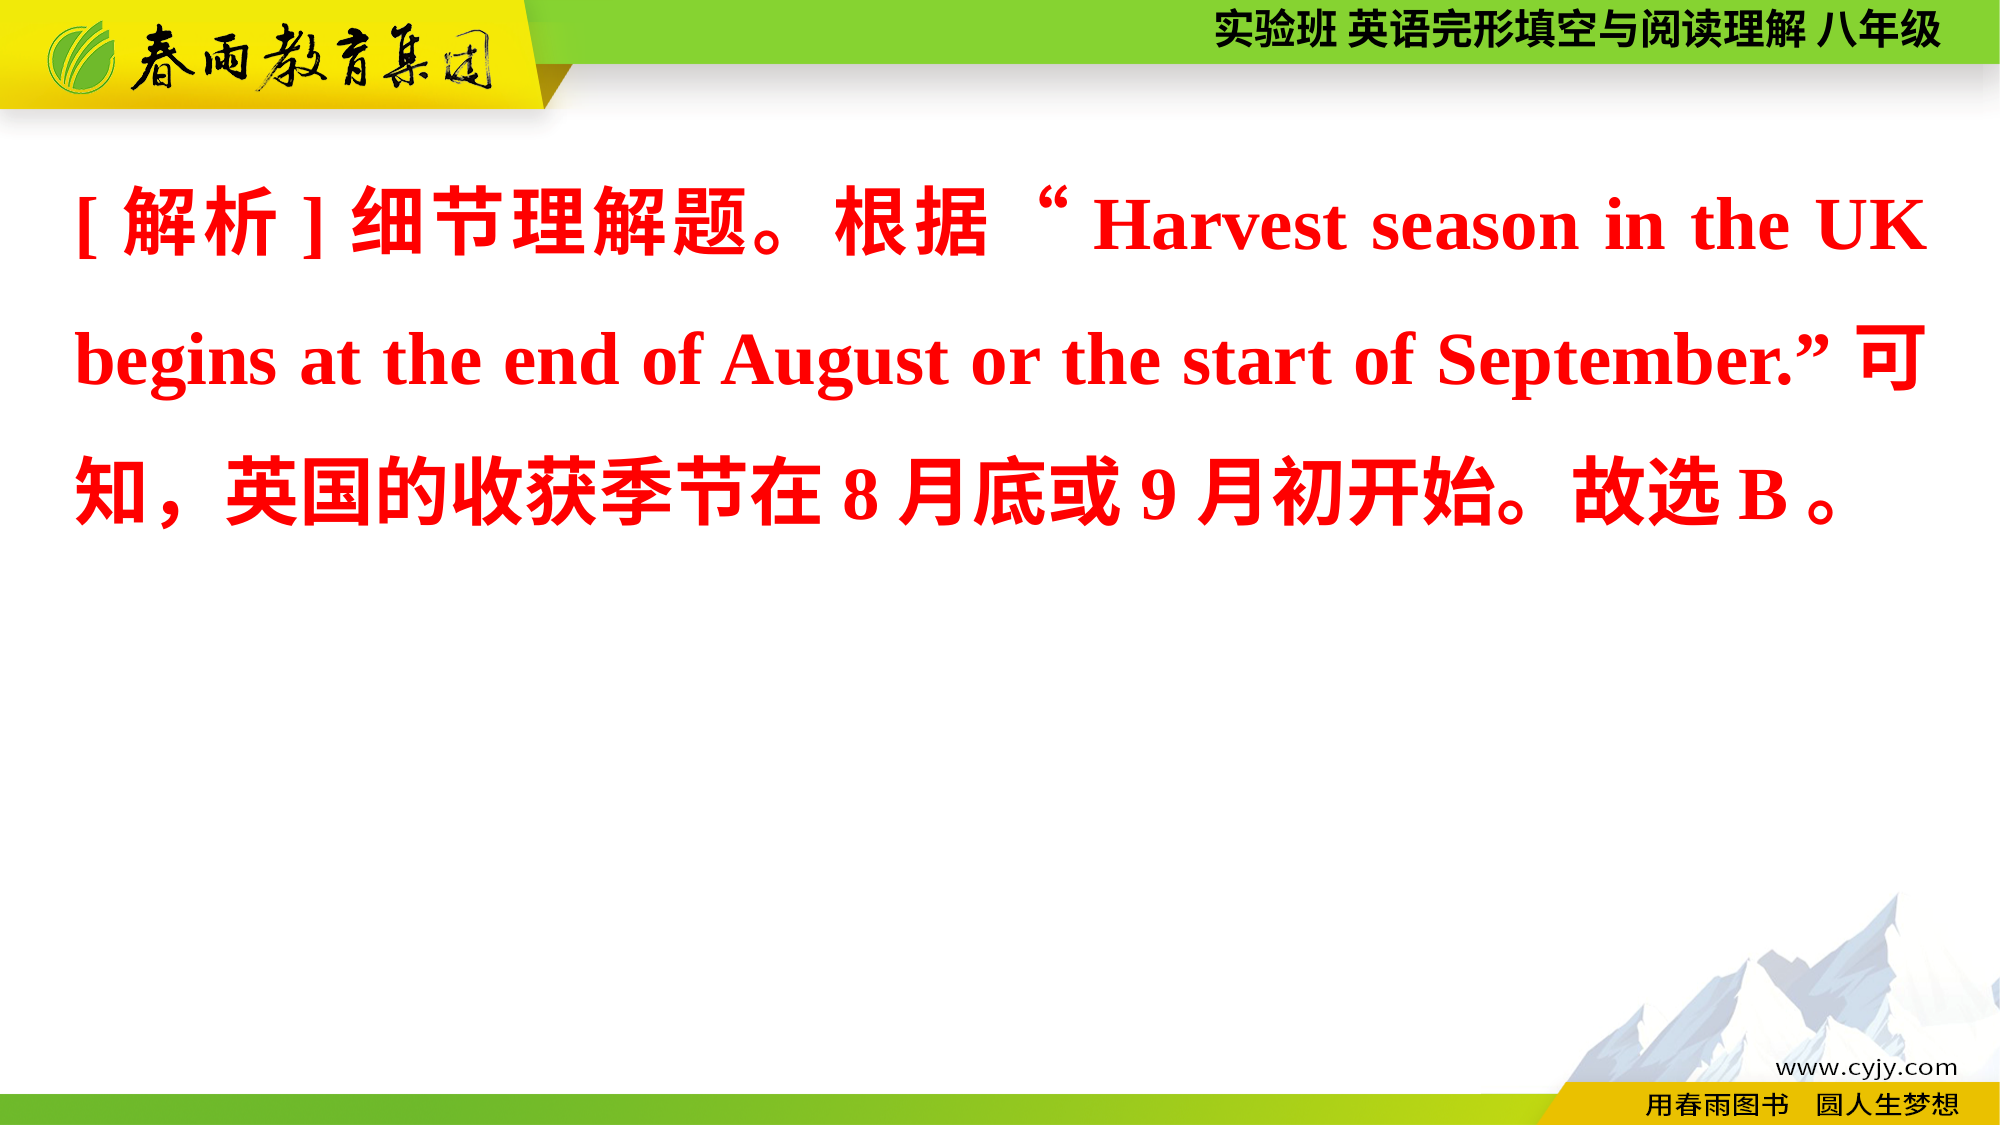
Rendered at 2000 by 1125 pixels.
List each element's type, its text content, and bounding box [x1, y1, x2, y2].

picture [0, 0, 2000, 1125]
list [解析]细节理解题。根据“Harvest season in the UK begins at the end of August or the start of September.”可知，英国的收获季节在8月底或9月初开始。故选B。 [59, 122, 1944, 530]
